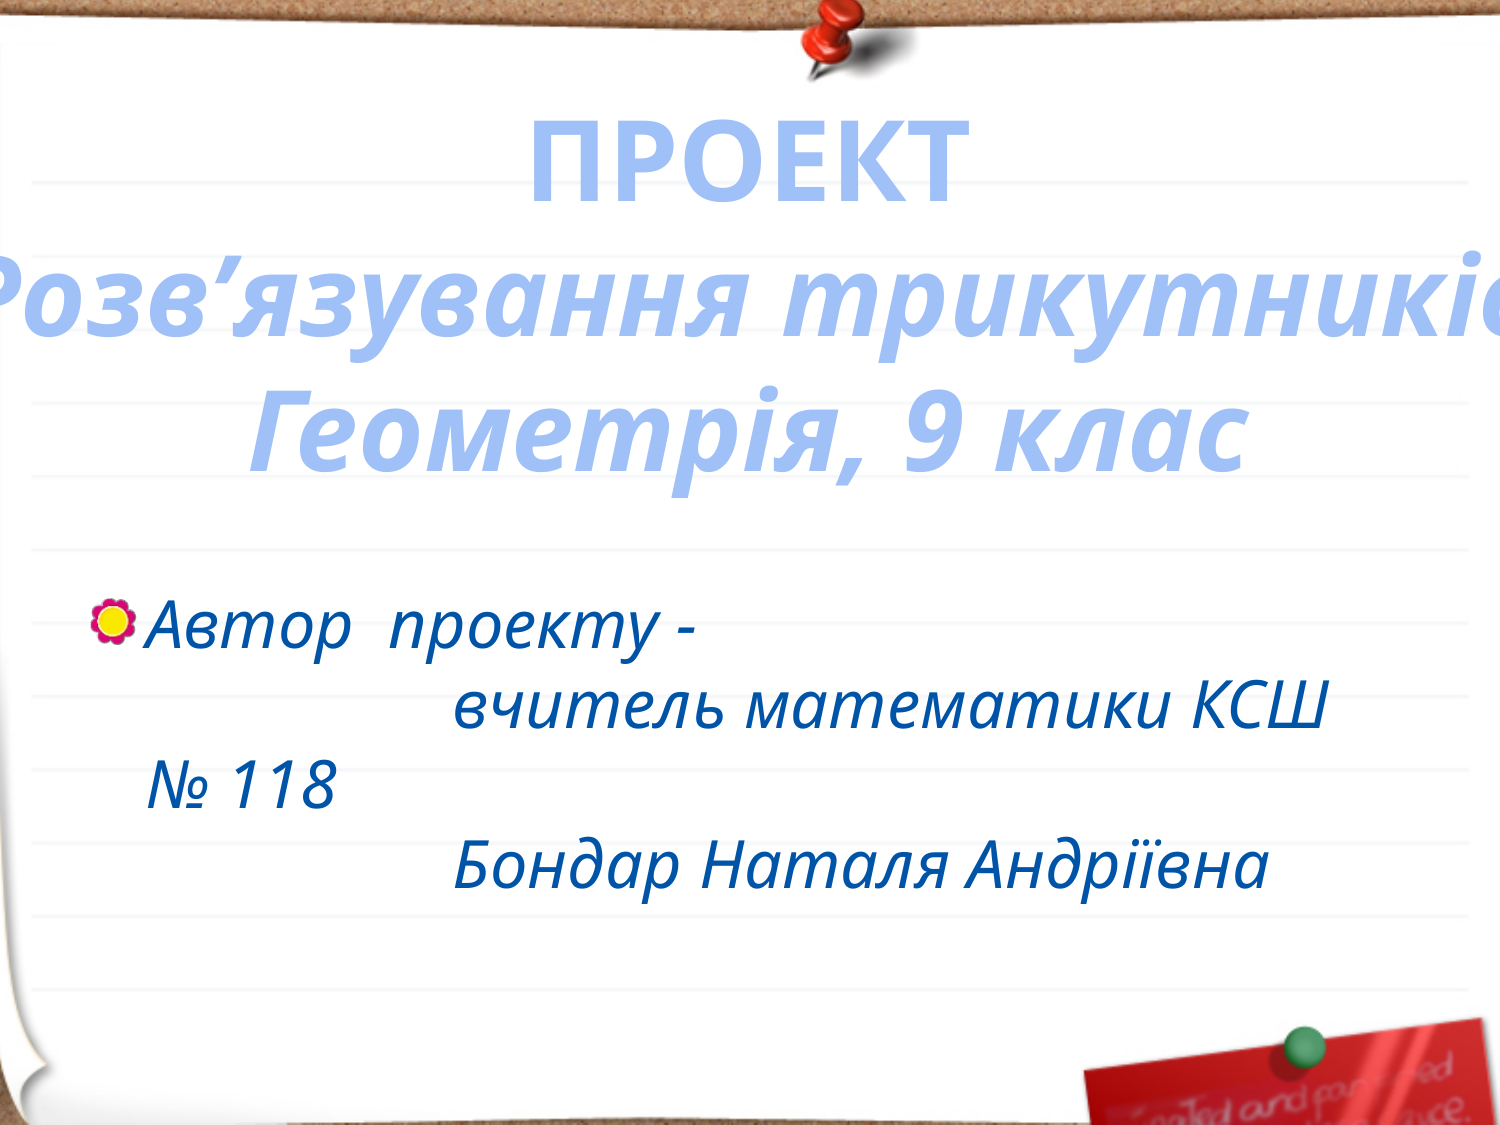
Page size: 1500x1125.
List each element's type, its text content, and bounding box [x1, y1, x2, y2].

picture [0, 502, 1500, 1125]
text_box ПРОЕКТ Розв’язування трикутників Геометрія, 9 клас [0, 81, 1500, 502]
list Автор проекту - вчитель математики КСШ № 118 Бондар Наталя Андріївна [75, 574, 1425, 1005]
picture [0, 0, 1500, 81]
